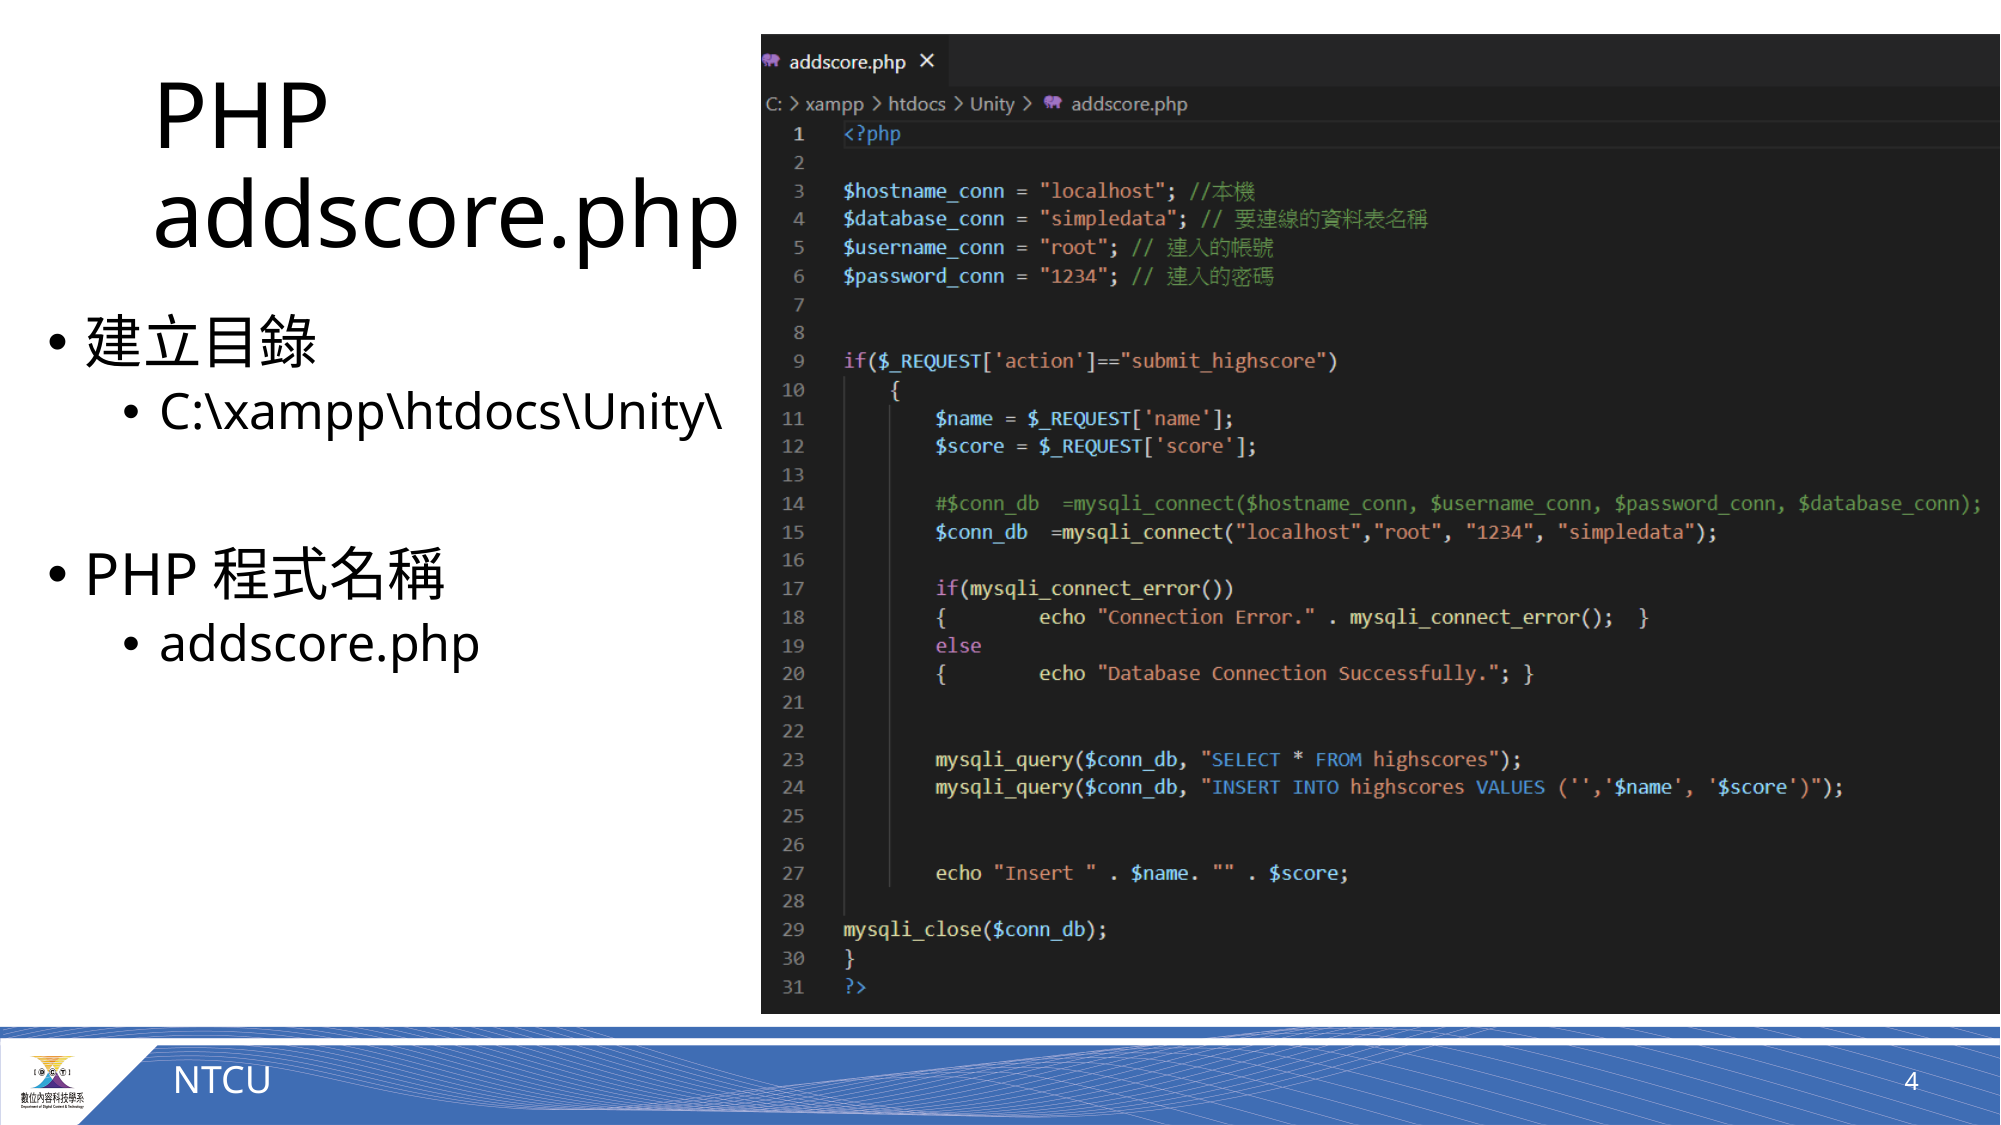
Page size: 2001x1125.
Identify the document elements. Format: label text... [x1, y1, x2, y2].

title PHP addscore.php [137, 59, 761, 278]
picture [0, 0, 2000, 1125]
slide_number 4 [1483, 1052, 1934, 1113]
list 建立目錄 C:\xampp\htdocs\Unity\ PHP程式名稱 addscore.php [32, 305, 1758, 1020]
